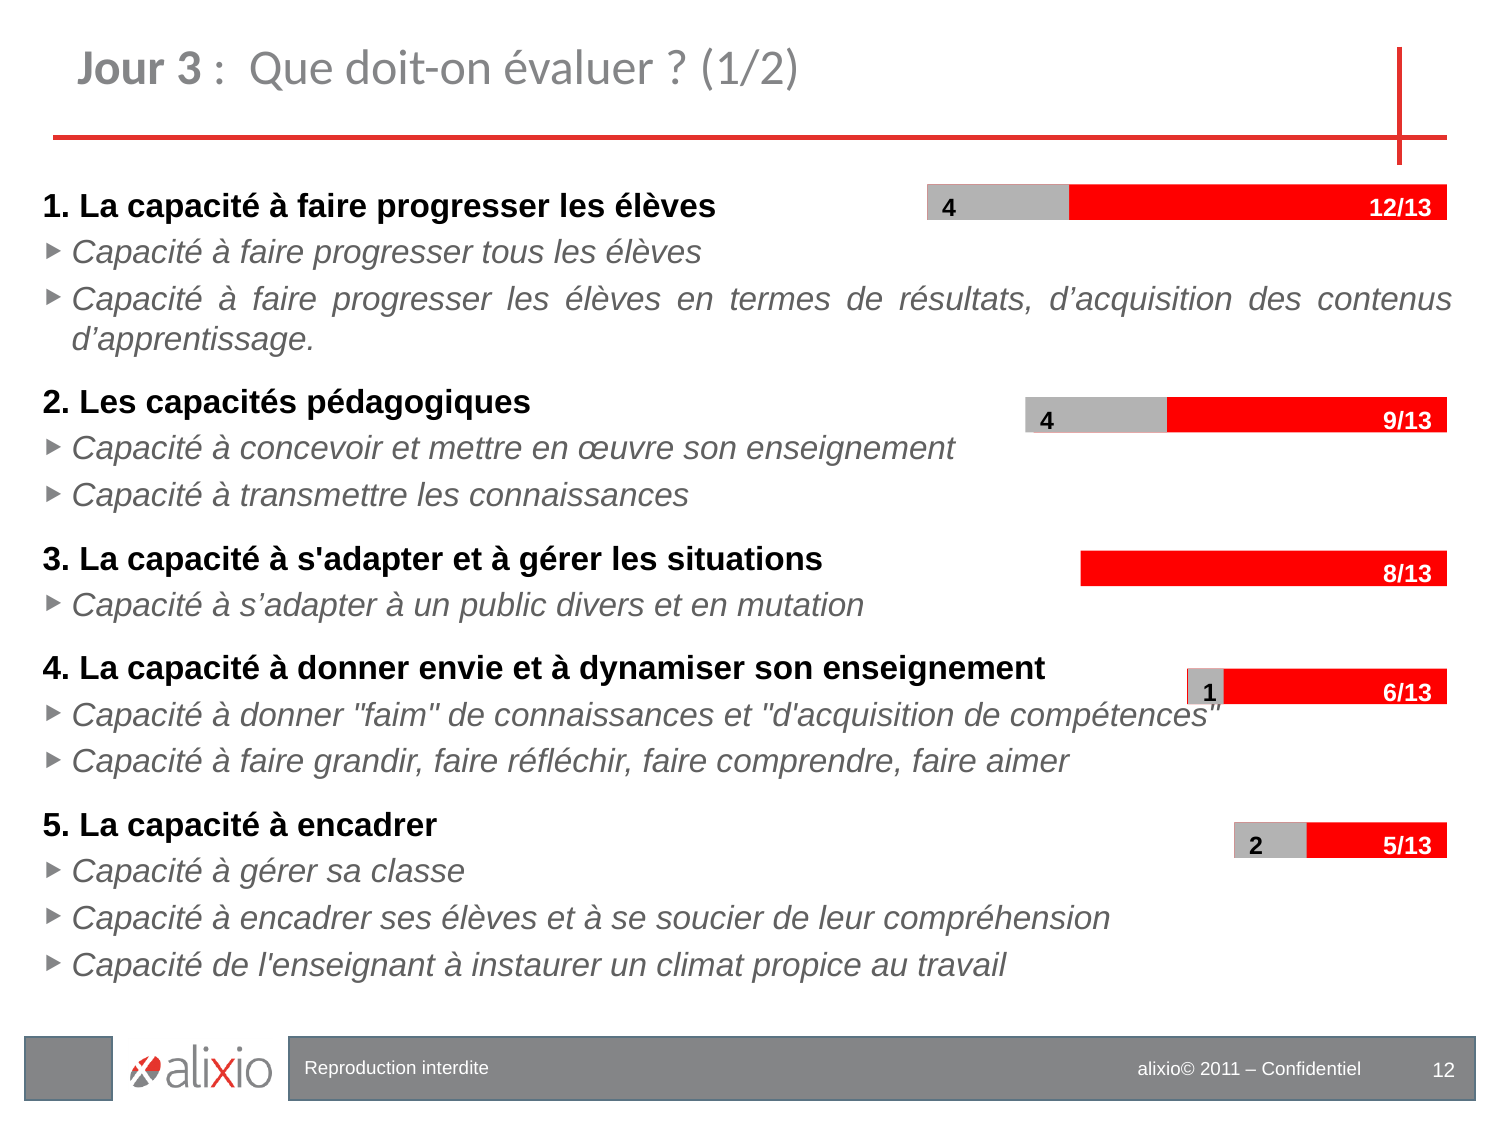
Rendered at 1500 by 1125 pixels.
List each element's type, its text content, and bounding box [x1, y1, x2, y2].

list 1. La capacité à faire progresser les élèves Capacité à faire progresser tous les élèves Capacité à faire progresser les élèves en termes de résultats, d’acquisition des contenus d’apprentissage. 2. Les capacités pédagogiques Capacité à concevoir et mettre en œuvre son enseignement Capacité à transmettre les connaissances 3. La capacité à s'adapter et à gérer les situations Capacité à s’adapter à un public divers et en mutation 4. La capacité à donner envie et à dynamiser son enseignement Capacité à donner "faim" de connaissances et "d'acquisition de compétences" Capacité à faire grandir, faire réfléchir, faire comprendre, faire aimer 5. La capacité à encadrer Capacité à gérer sa classe Capacité à encadrer ses élèves et à se soucier de leur compréhension Capacité de l'enseignant à instaurer un climat propice au travail [42, 183, 1456, 1010]
text_box 2 [1234, 822, 1307, 858]
text_box 1 [1188, 668, 1224, 705]
text_box 12/13 [1070, 184, 1447, 220]
text_box 4 [1025, 397, 1167, 433]
picture [128, 1038, 273, 1092]
title Jour 3 : Que doit-on évaluer ? (1/2) [62, 26, 1365, 102]
text_box 5/13 [1307, 822, 1447, 858]
slide_number 12 [1412, 1037, 1476, 1101]
text_box 8/13 [1080, 550, 1447, 587]
text_box 9/13 [1167, 397, 1447, 433]
text_box 4 [927, 184, 1070, 220]
text_box 6/13 [1224, 668, 1447, 705]
